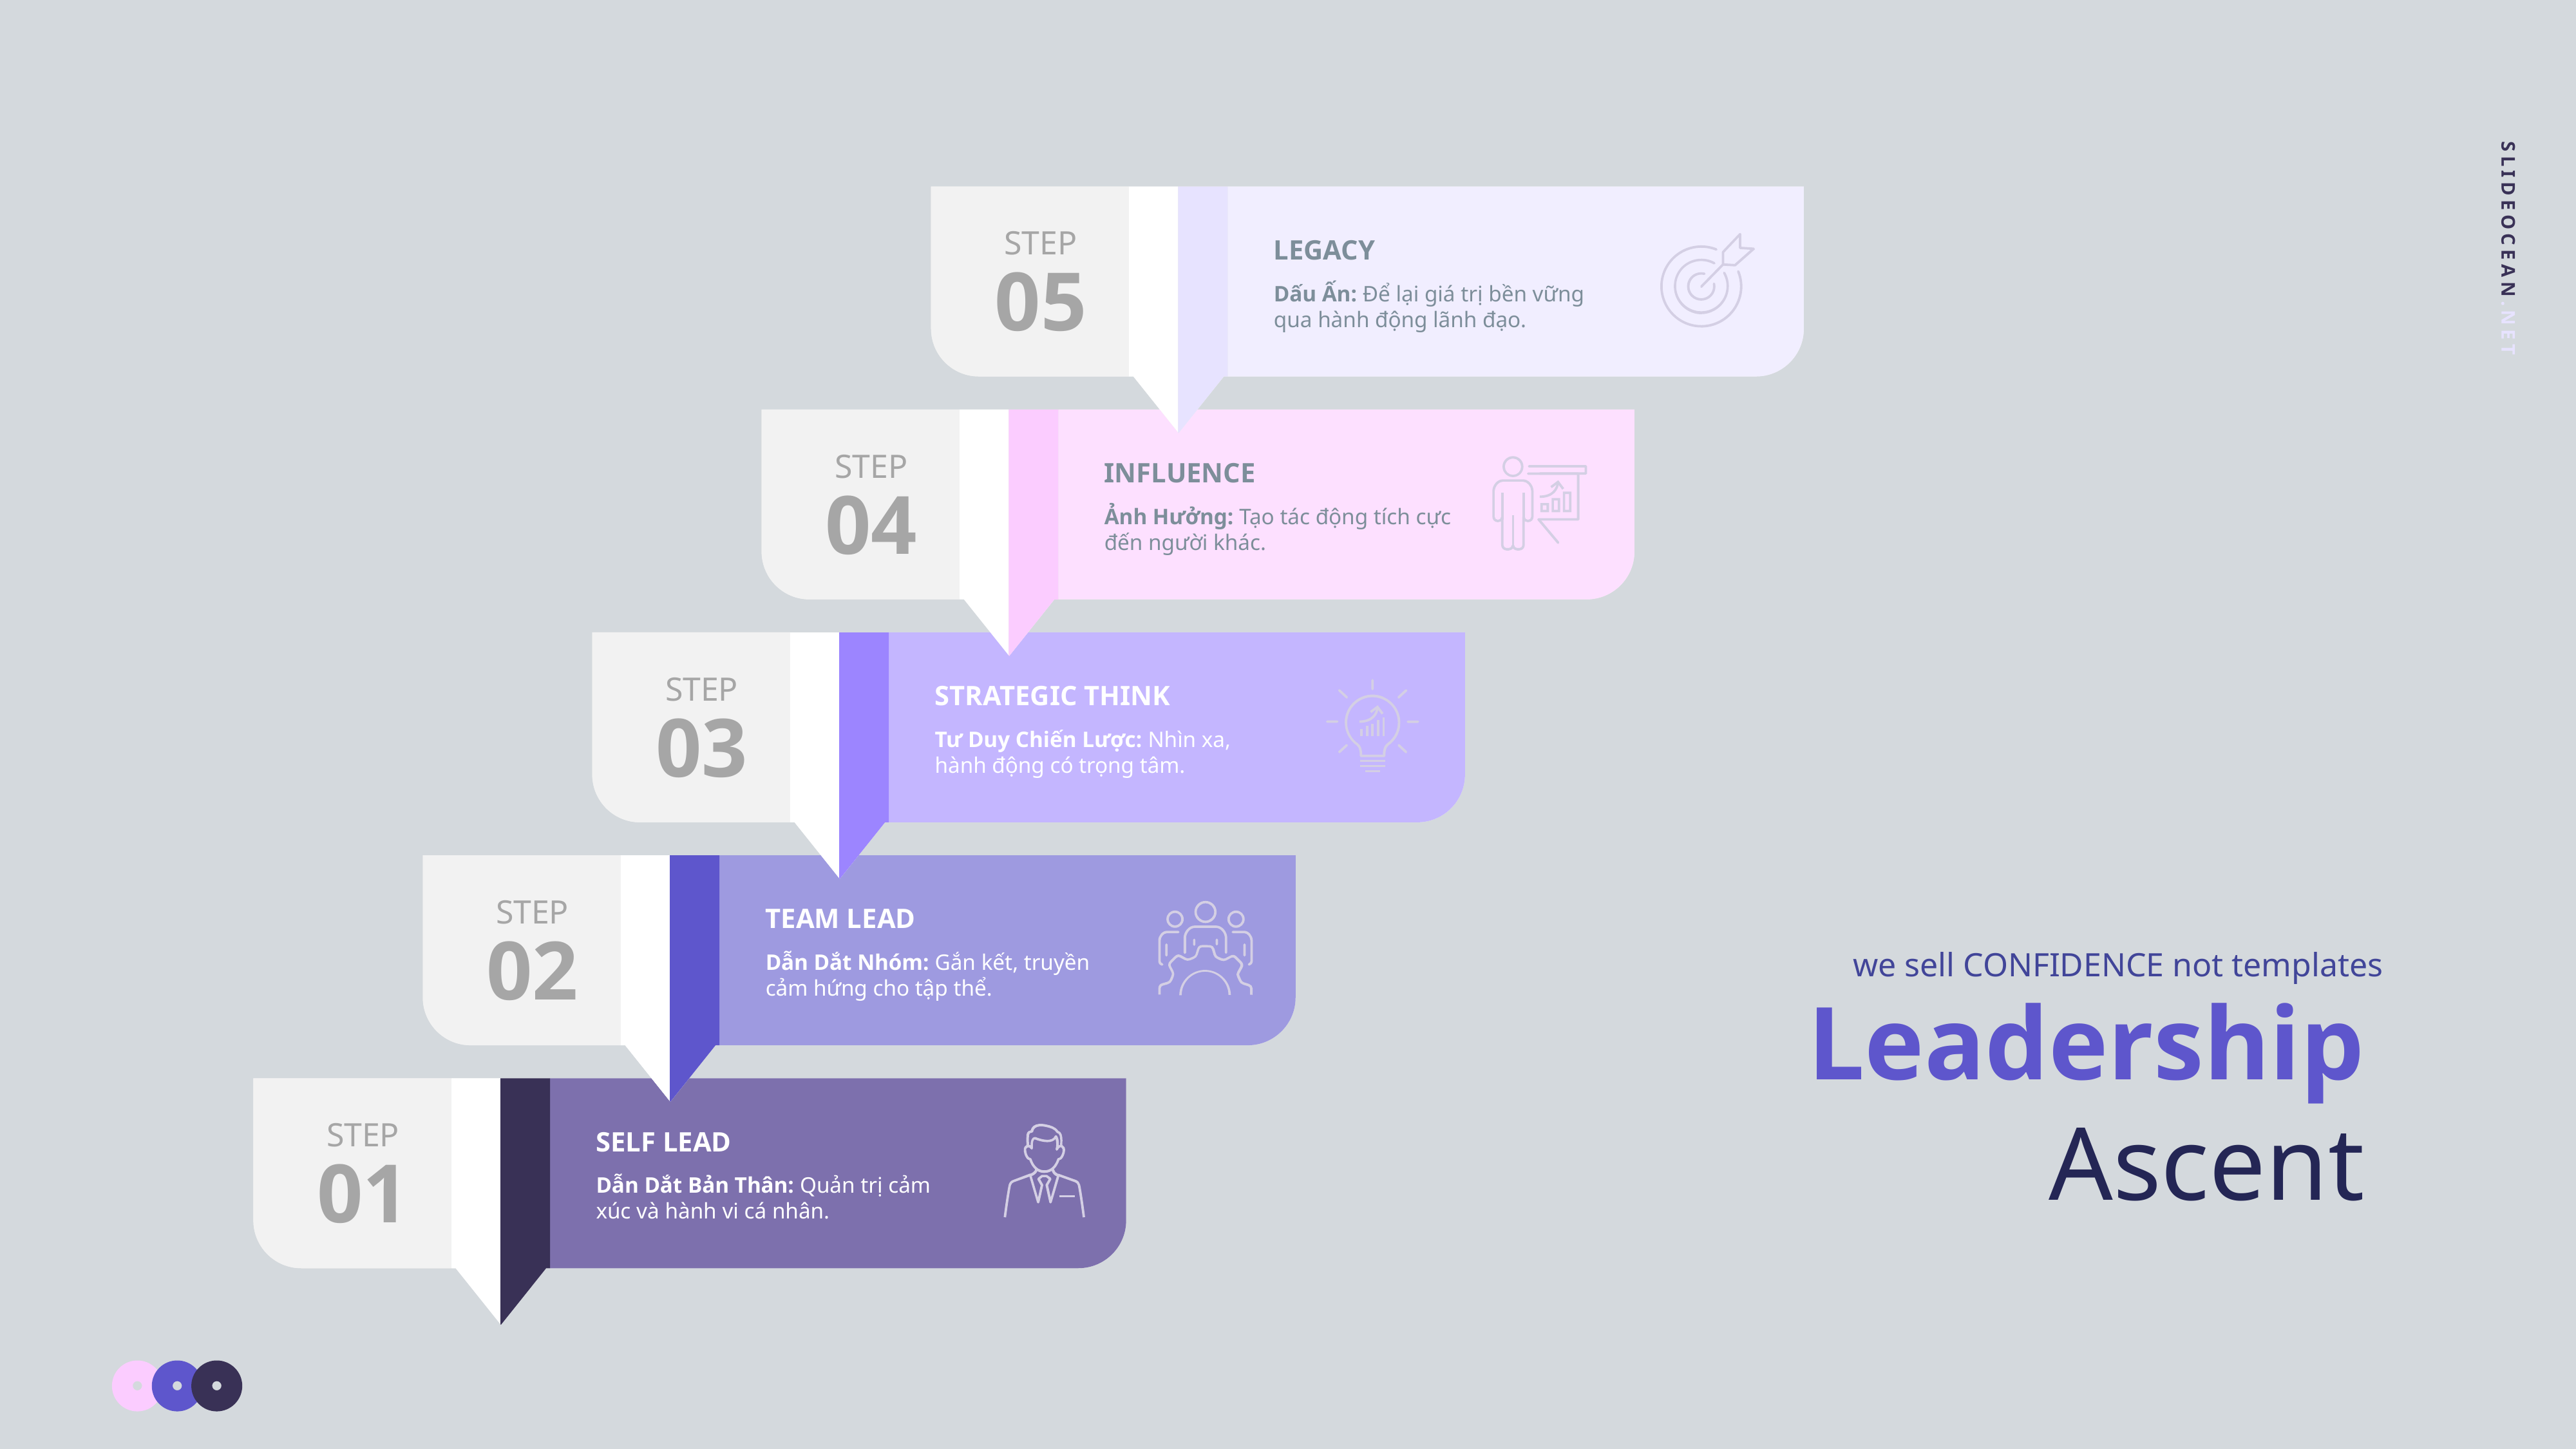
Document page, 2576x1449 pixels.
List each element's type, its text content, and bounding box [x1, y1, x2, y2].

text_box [1325, 678, 1420, 773]
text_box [422, 855, 1296, 1103]
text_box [915, 678, 1322, 788]
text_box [1660, 232, 1756, 328]
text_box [952, 222, 1130, 329]
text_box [1492, 455, 1587, 551]
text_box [761, 409, 1635, 657]
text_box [444, 891, 621, 998]
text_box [1084, 455, 1492, 565]
text_box Leadership Ascent [1798, 974, 2374, 1226]
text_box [931, 186, 1804, 433]
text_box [1254, 232, 1661, 342]
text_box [746, 901, 1153, 1011]
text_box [592, 632, 1466, 880]
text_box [613, 668, 791, 775]
text_box we sell CONFIDENCE not templates [1843, 939, 2393, 988]
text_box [274, 1114, 452, 1220]
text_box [252, 1077, 1127, 1325]
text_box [576, 1124, 983, 1234]
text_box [782, 445, 960, 552]
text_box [1157, 900, 1253, 996]
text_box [1003, 1123, 1086, 1218]
